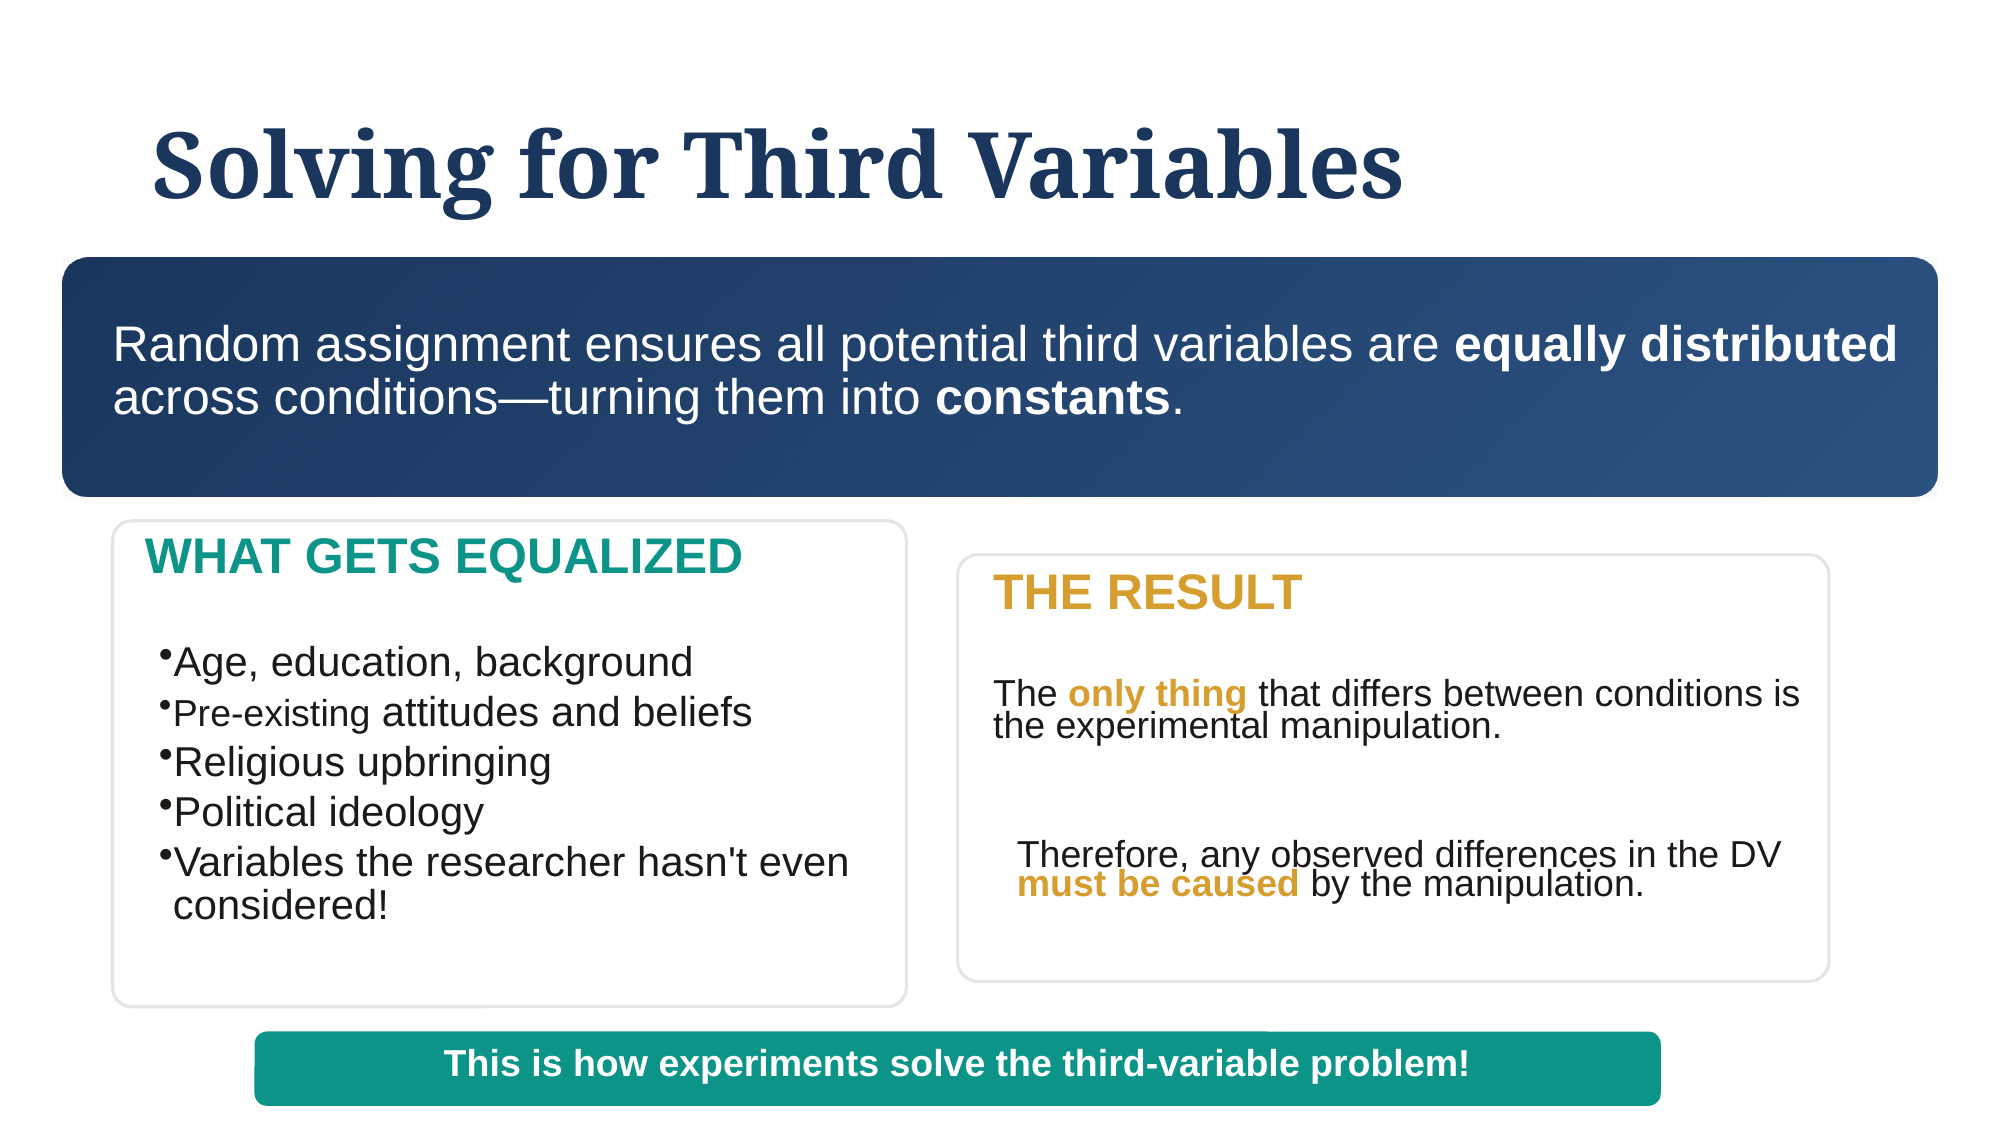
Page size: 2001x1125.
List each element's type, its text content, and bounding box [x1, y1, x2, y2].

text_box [253, 1030, 1662, 1107]
picture [61, 257, 1938, 500]
title Solving for Third Variables [137, 59, 1863, 257]
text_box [957, 554, 1830, 982]
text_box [111, 520, 907, 1008]
